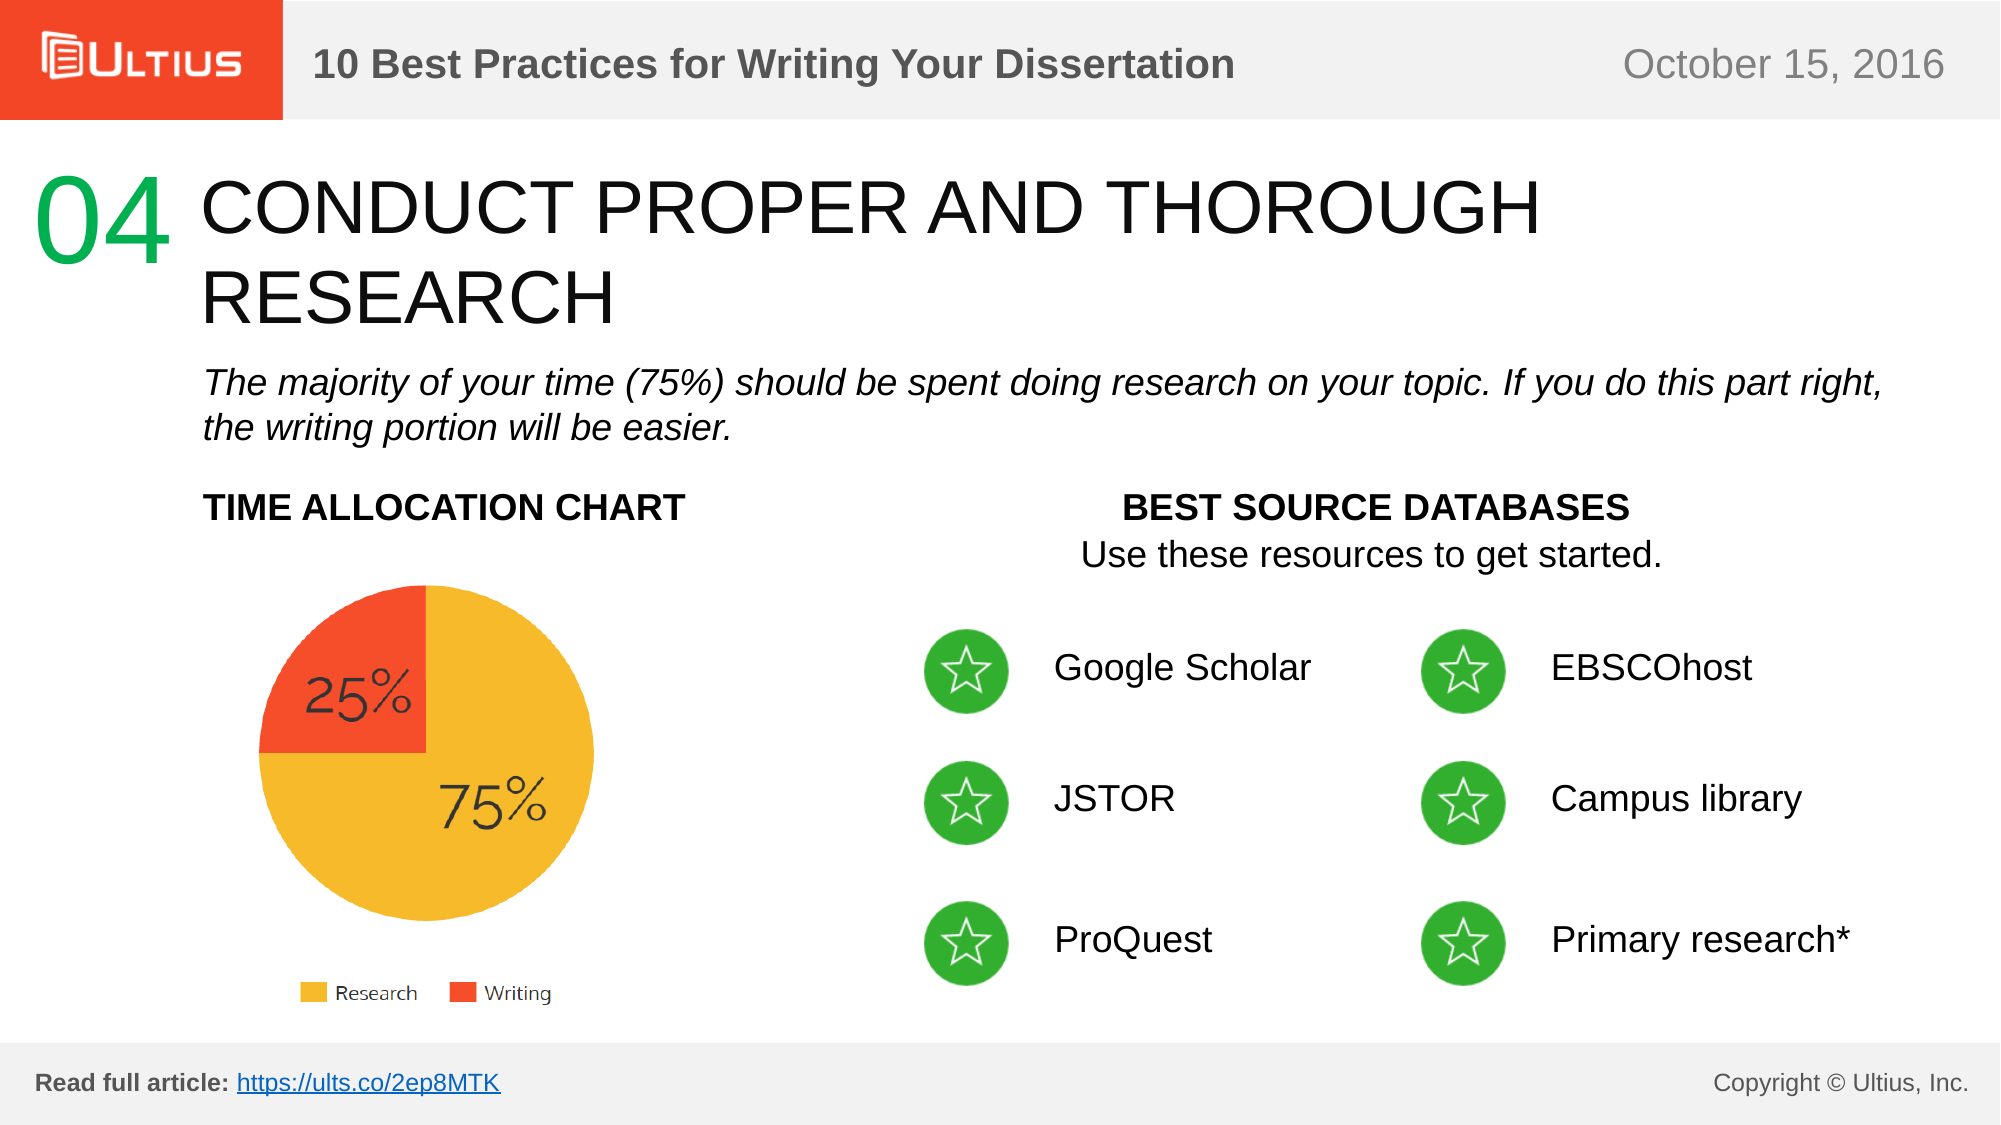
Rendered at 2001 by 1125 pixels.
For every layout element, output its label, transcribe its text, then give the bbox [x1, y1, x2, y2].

text_box Use these resources to get started. [1051, 522, 1693, 583]
picture [214, 571, 604, 1029]
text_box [910, 601, 1926, 1020]
text_box BEST SOURCE DATABASES [1107, 475, 1673, 522]
picture [0, 0, 283, 120]
text_box 04 [19, 131, 243, 297]
text_box TIME ALLOCATION CHART [188, 475, 754, 536]
text_box The majority of your time (75%) should be spent doing research on your topic. If you do this part right, the writing portion will be easier. [188, 350, 1950, 456]
text_box CONDUCT PROPER AND THOROUGH RESEARCH [185, 150, 1950, 346]
